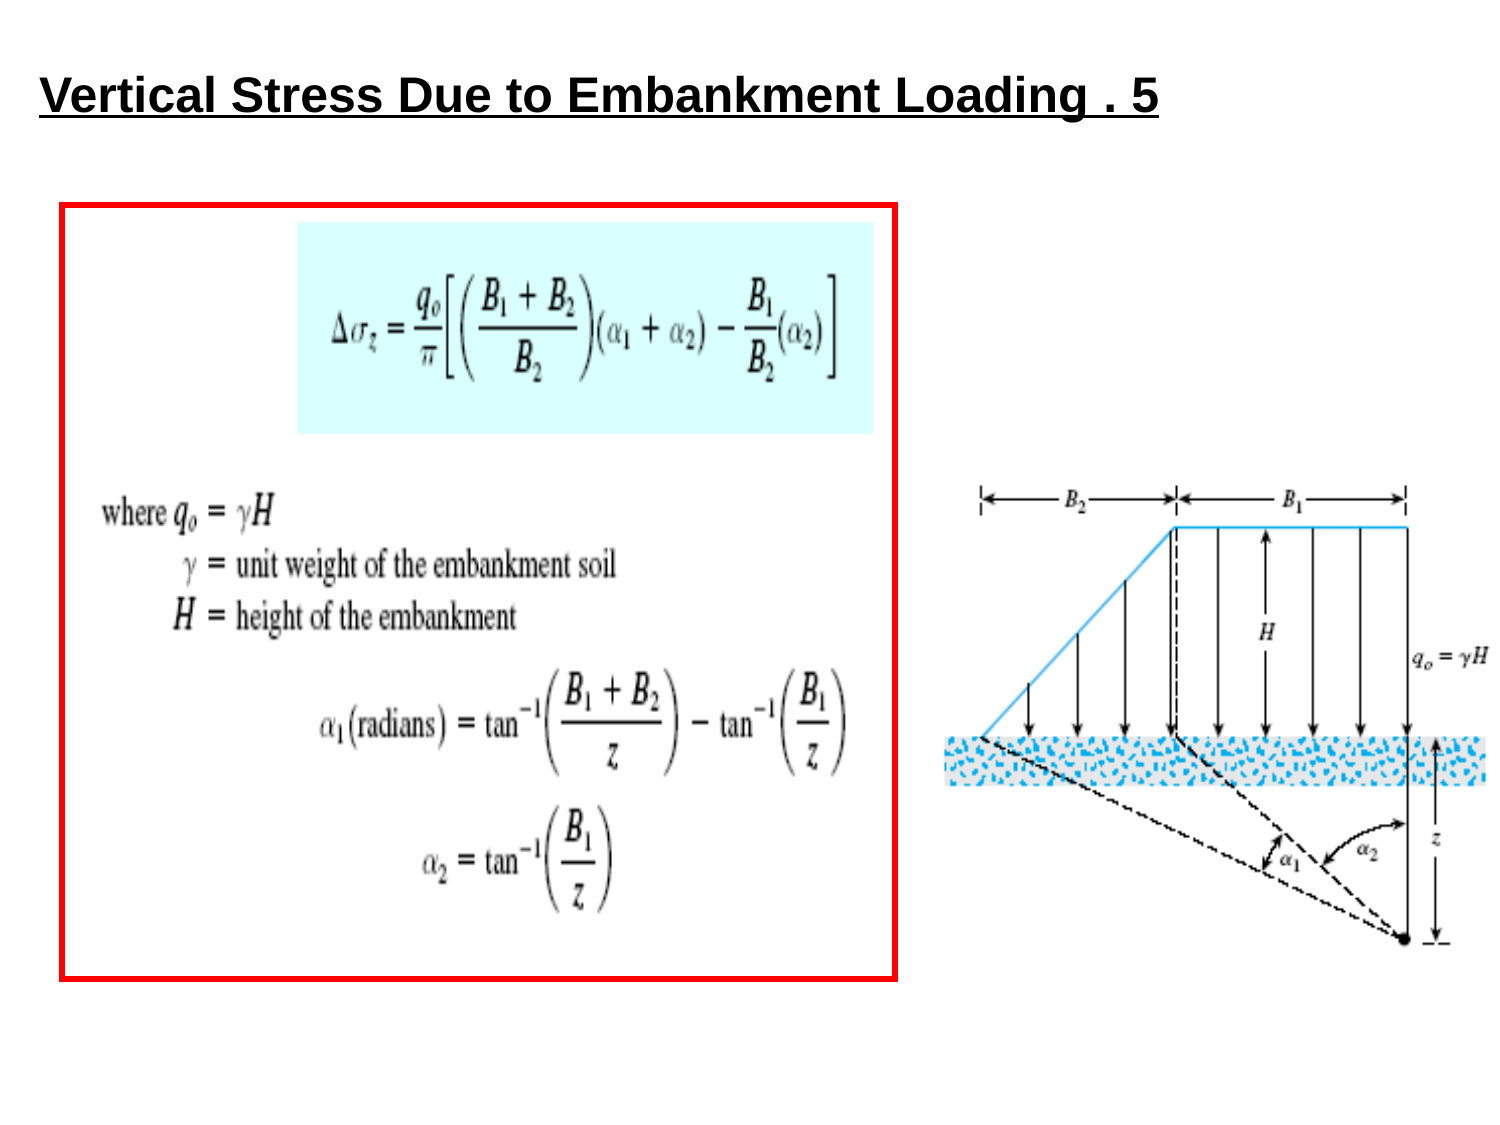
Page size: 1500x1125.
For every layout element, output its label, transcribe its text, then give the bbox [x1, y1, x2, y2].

picture [938, 455, 1500, 955]
picture [64, 207, 892, 977]
text_box 5 . Vertical Stress Due to Embankment Loading [24, 54, 1175, 130]
